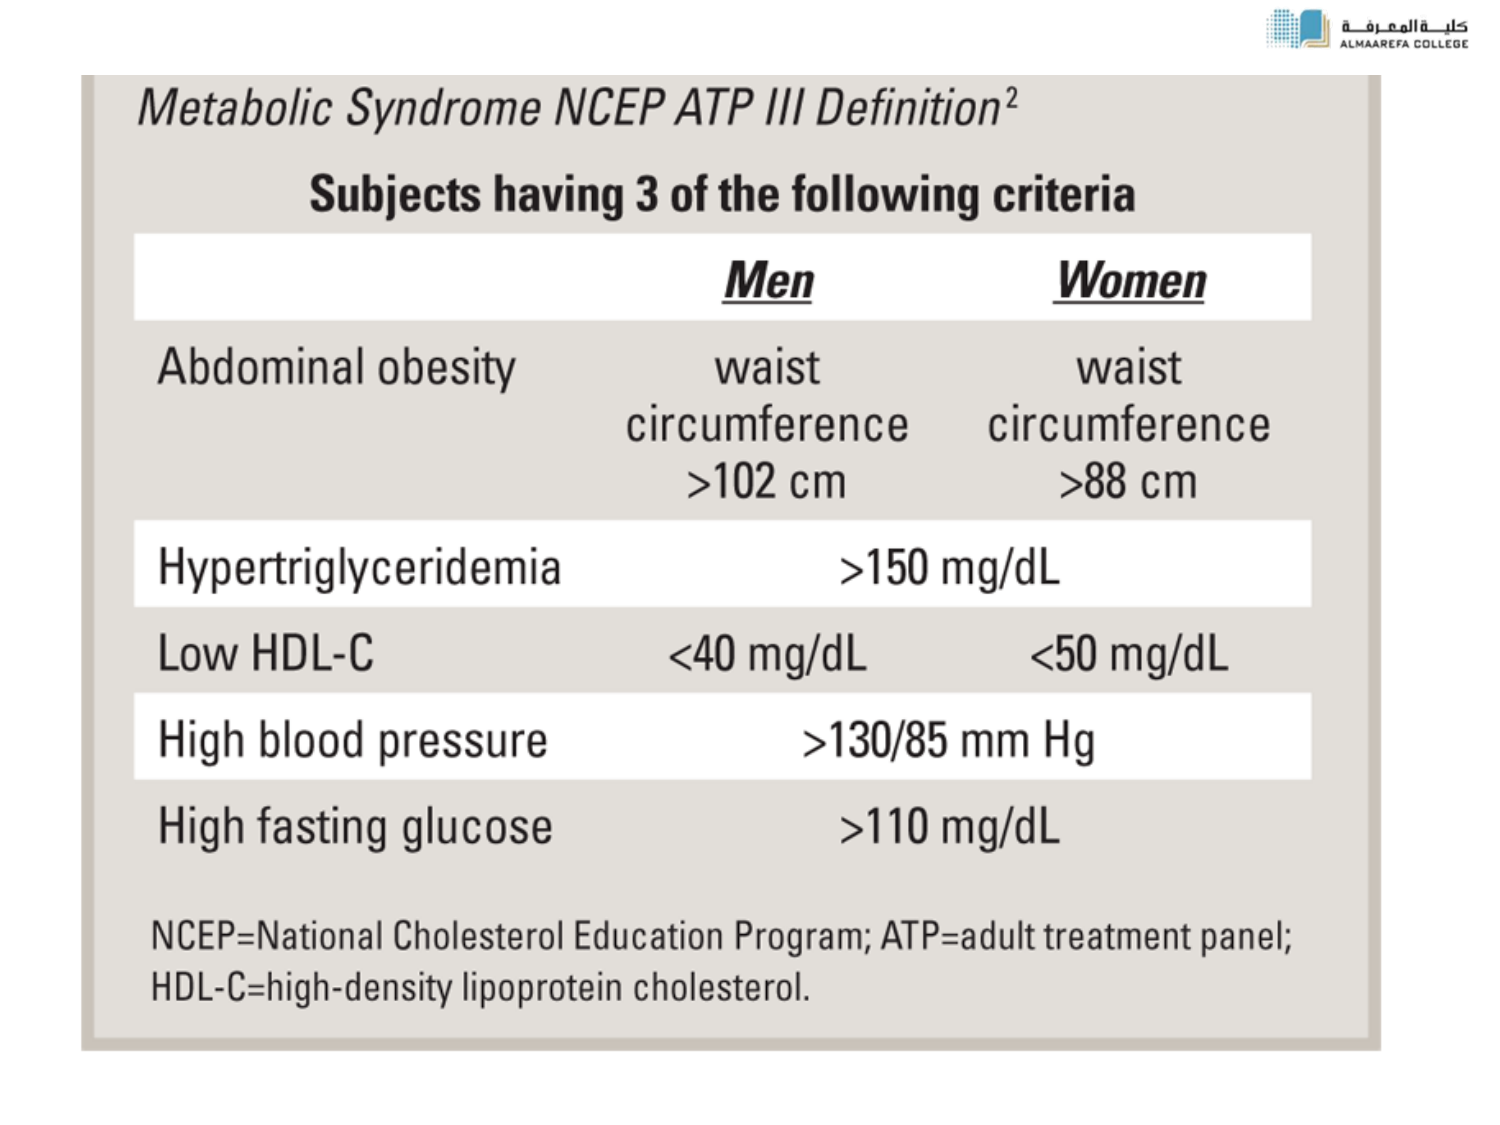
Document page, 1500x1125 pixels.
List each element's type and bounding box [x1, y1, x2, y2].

picture [74, 74, 1388, 1058]
picture [1262, 0, 1473, 65]
